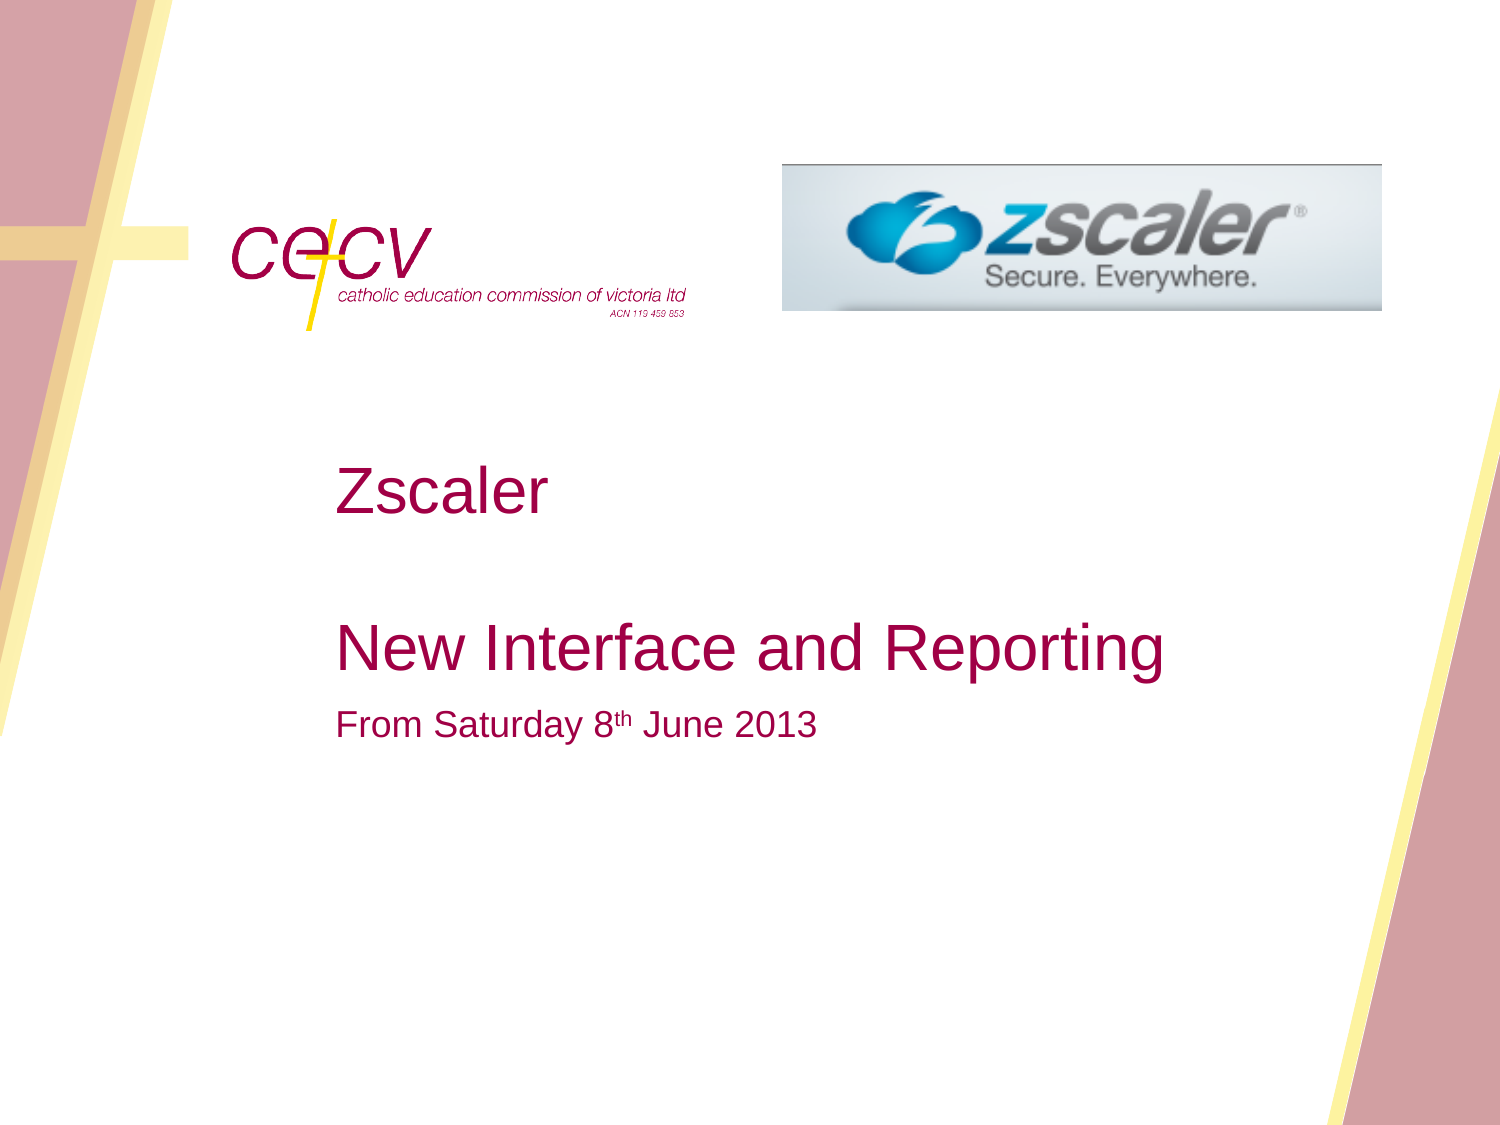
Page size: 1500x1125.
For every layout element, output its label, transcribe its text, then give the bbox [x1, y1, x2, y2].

title Zscaler New Interface and Reporting [320, 440, 1303, 693]
picture [232, 219, 686, 331]
picture [782, 164, 1500, 1125]
picture [0, 0, 189, 825]
subtitle From Saturday 8th June 2013 [320, 692, 1179, 872]
